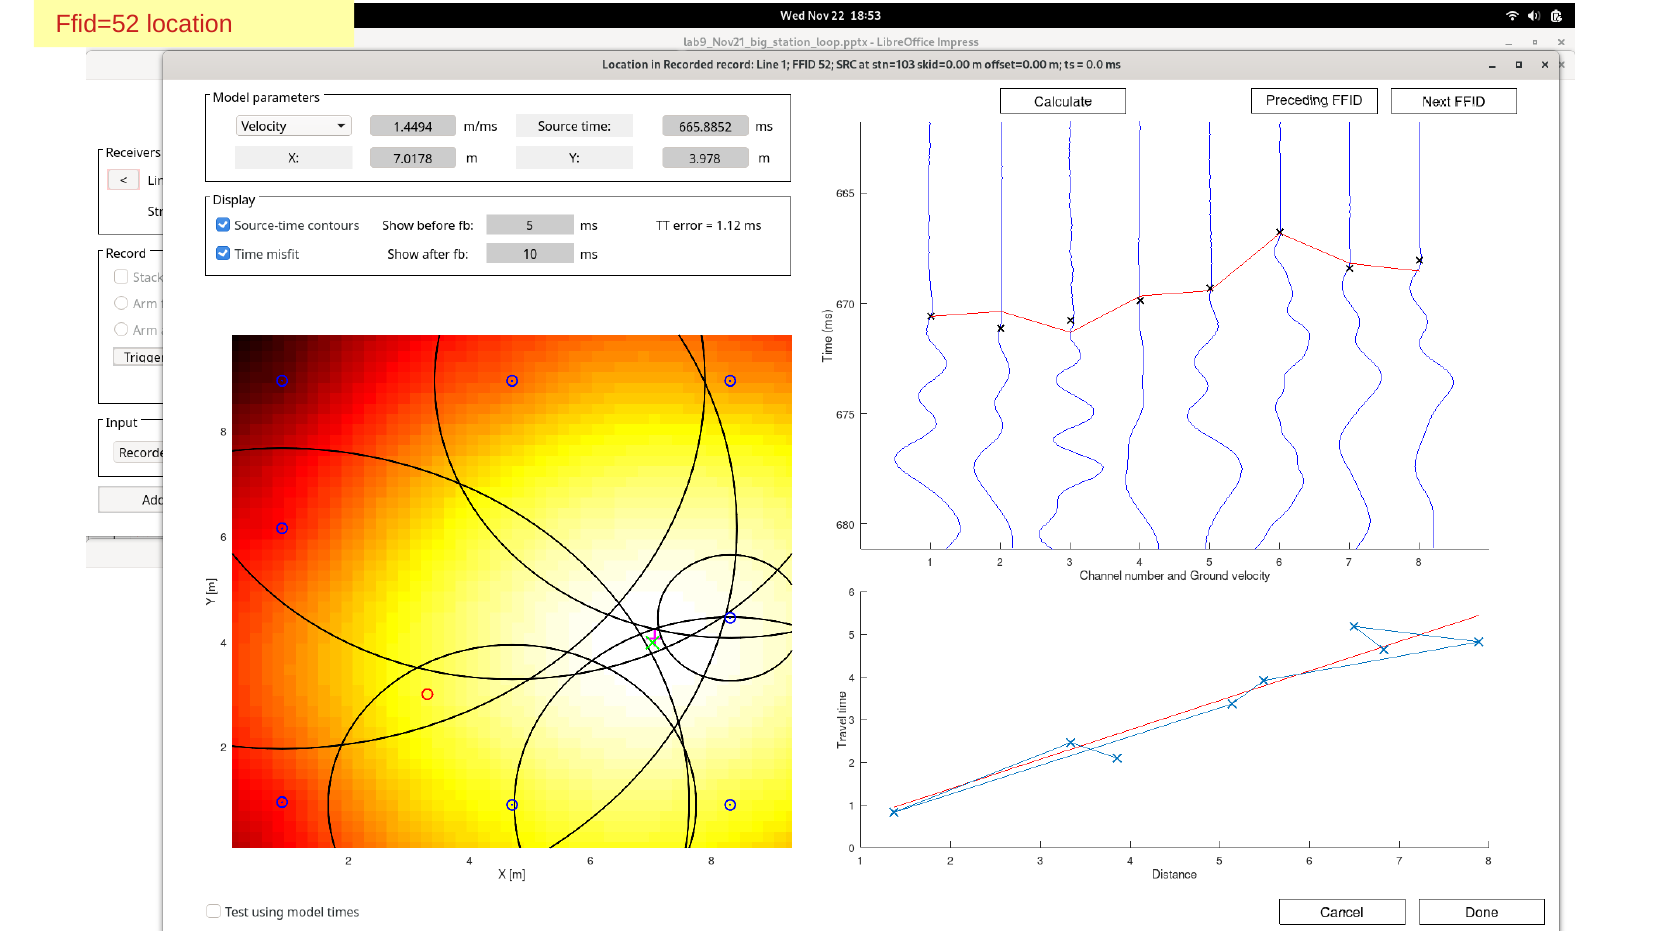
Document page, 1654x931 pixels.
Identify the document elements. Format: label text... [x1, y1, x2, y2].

picture [86, 3, 1575, 931]
text_box Ffid=52 location [33, 0, 355, 48]
